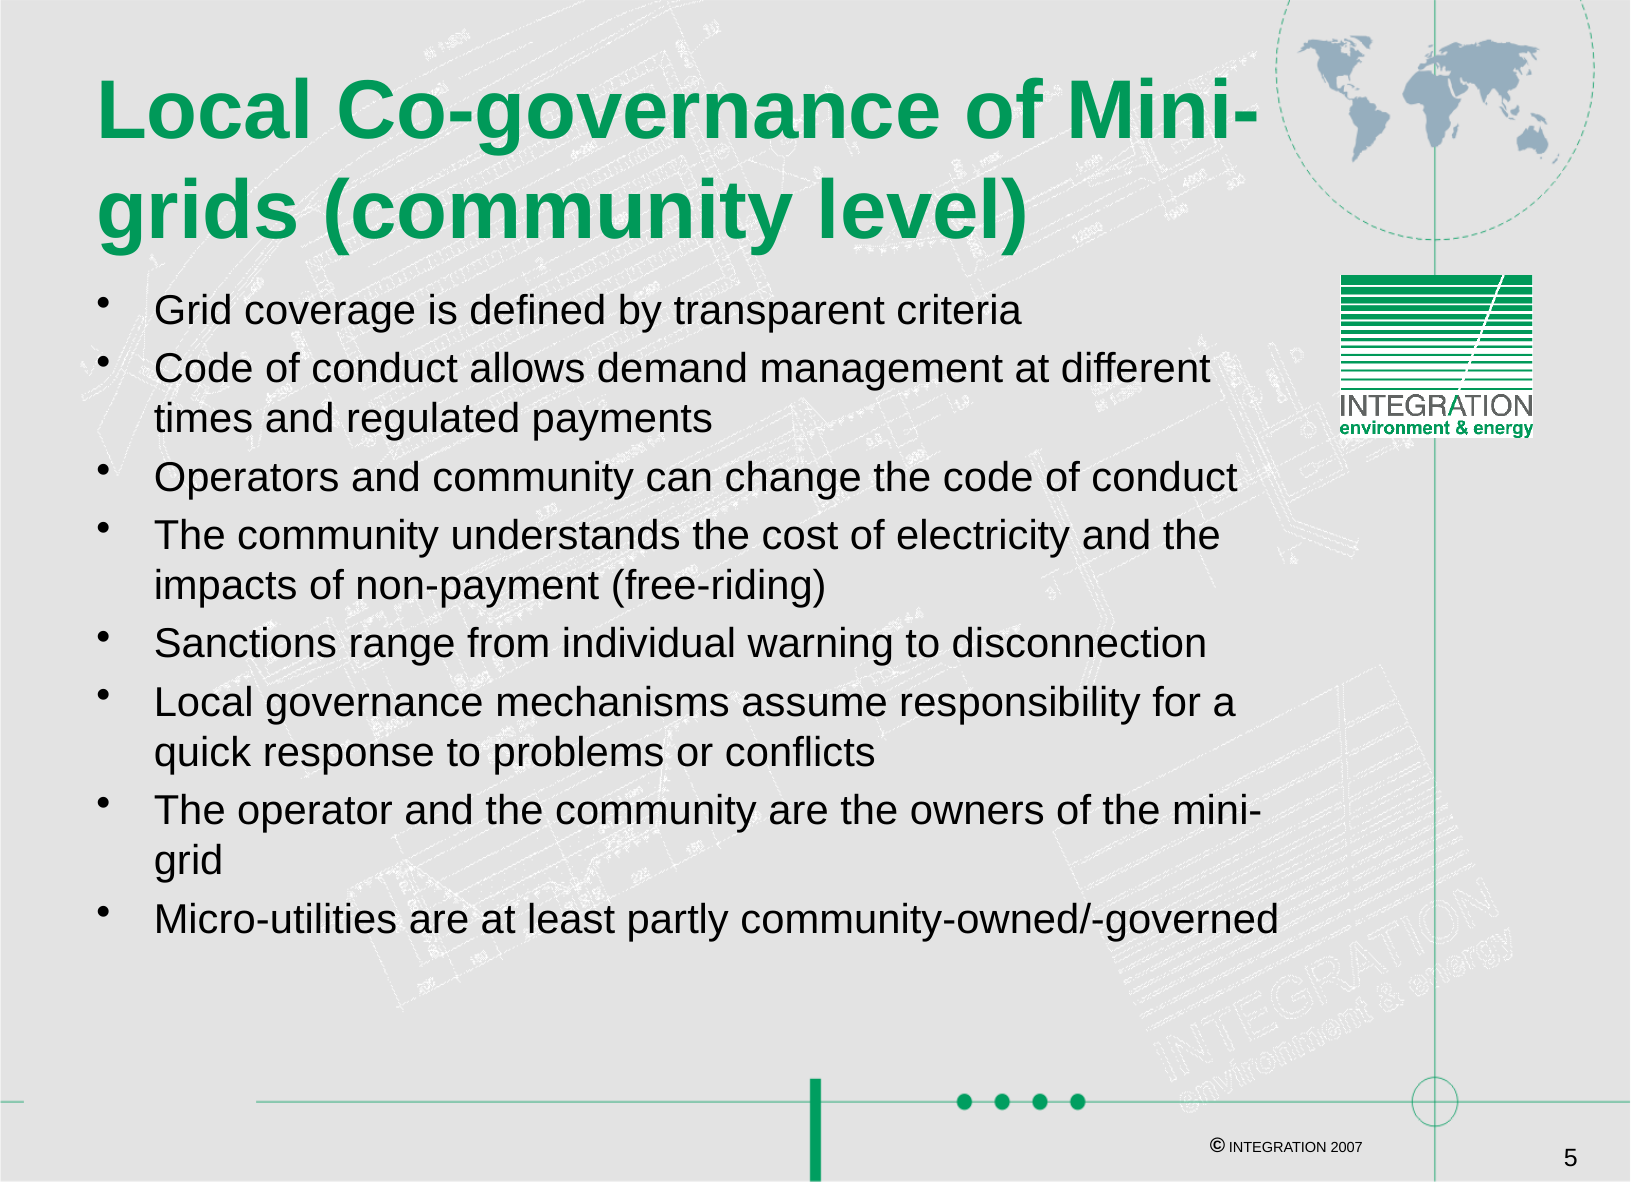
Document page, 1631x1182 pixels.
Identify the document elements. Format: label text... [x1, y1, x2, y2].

picture [0, 0, 1631, 1182]
slide_number 5 [1437, 1073, 1594, 1154]
title Local Co-governance of Mini- grids (community level) [81, 47, 1549, 245]
list Grid coverage is defined by transparent criteria Code of conduct allows demand management at different times and regulated payments Operators and community can change the code of conduct The community understands the cost of electricity and the impacts of non-payment (free-riding) Sanctions range from individual warning to disconnection Local governance mechanisms assume responsibility for a quick response to problems or conflicts The operator and the community are the owners of the mini-grid Micro-utilities are at least partly community-owned/-governed [81, 275, 1335, 1056]
slide_number © INTEGRATION 2007 [1194, 1073, 1437, 1154]
text_box [1335, 275, 1347, 1056]
